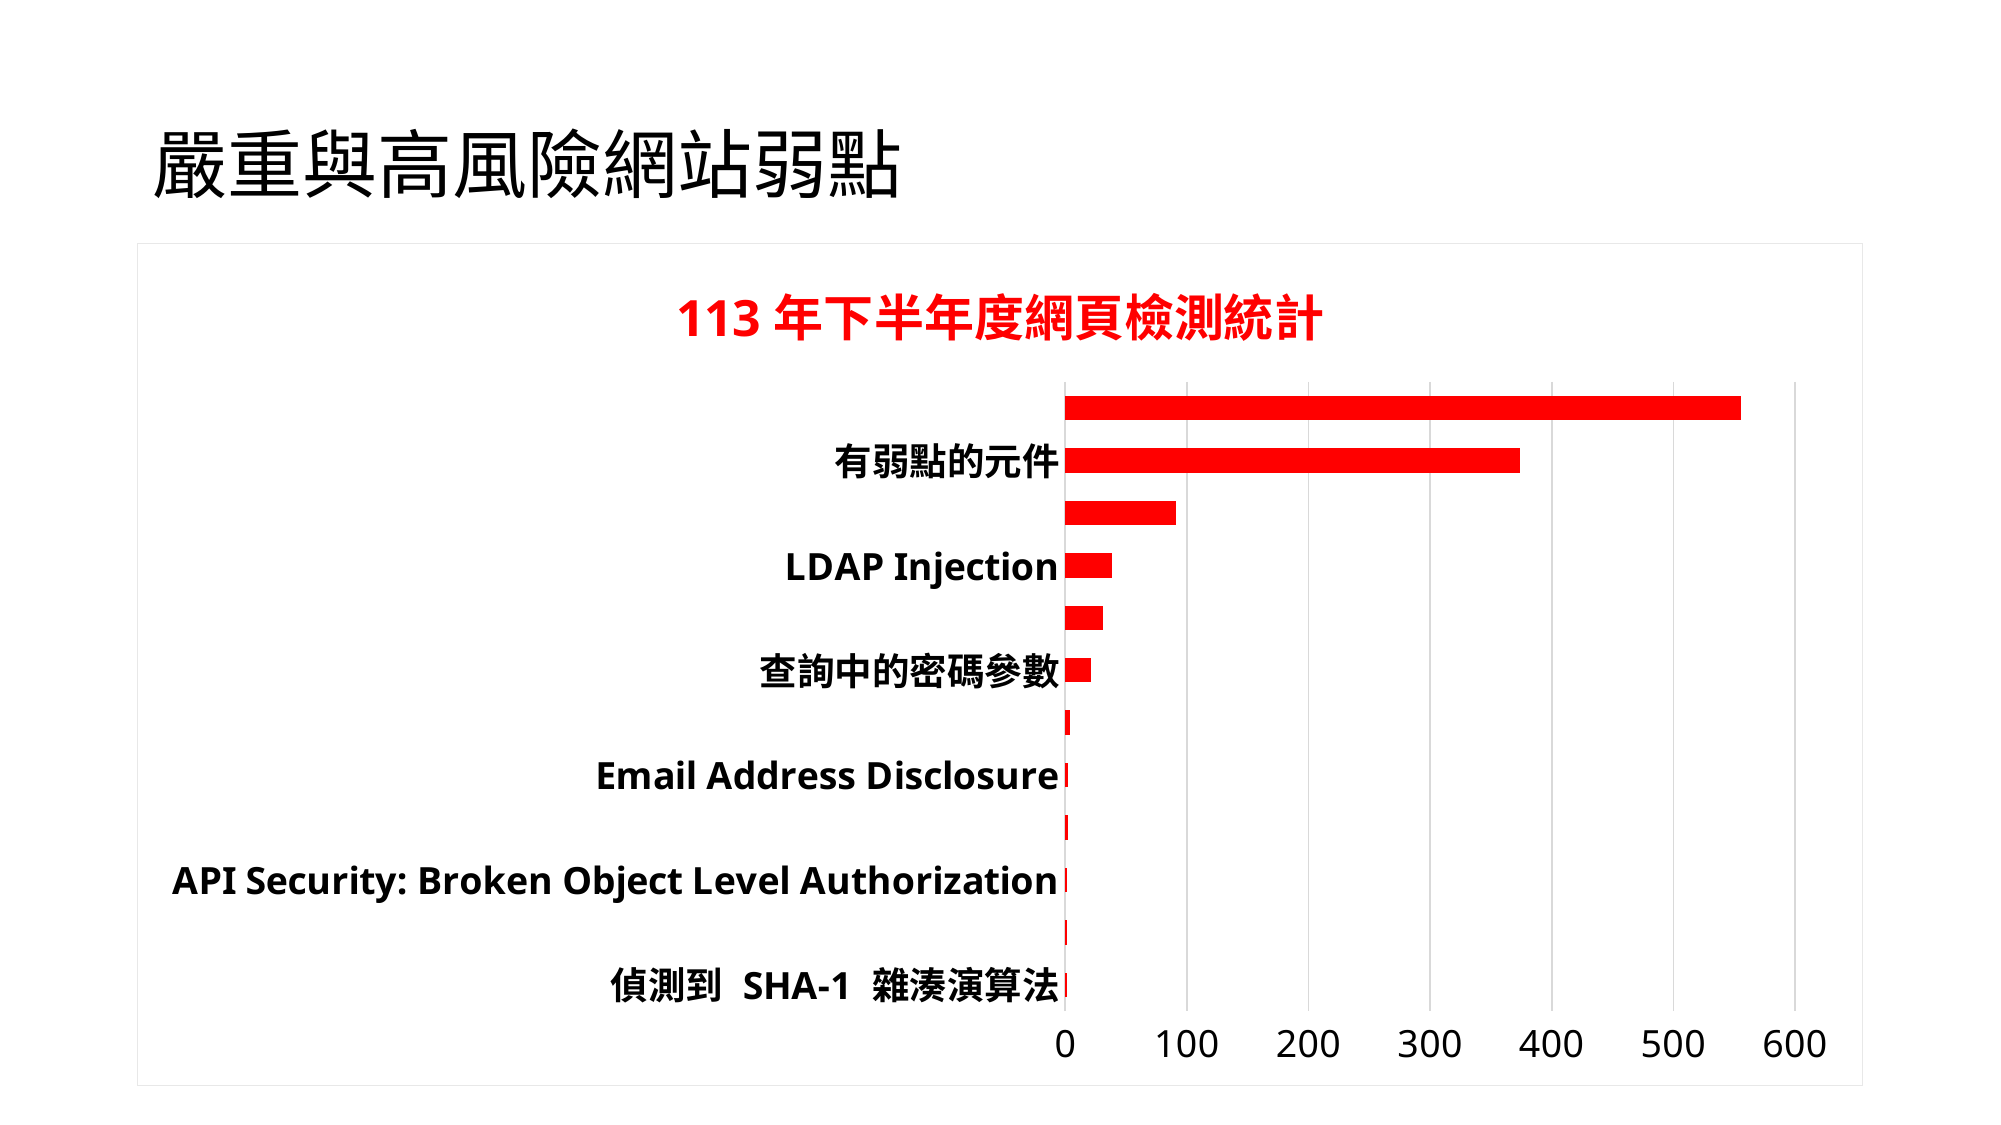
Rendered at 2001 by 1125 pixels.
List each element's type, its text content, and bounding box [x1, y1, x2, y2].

chart [136, 242, 1863, 1086]
title 嚴重與高風險網站弱點 [137, 59, 1863, 242]
